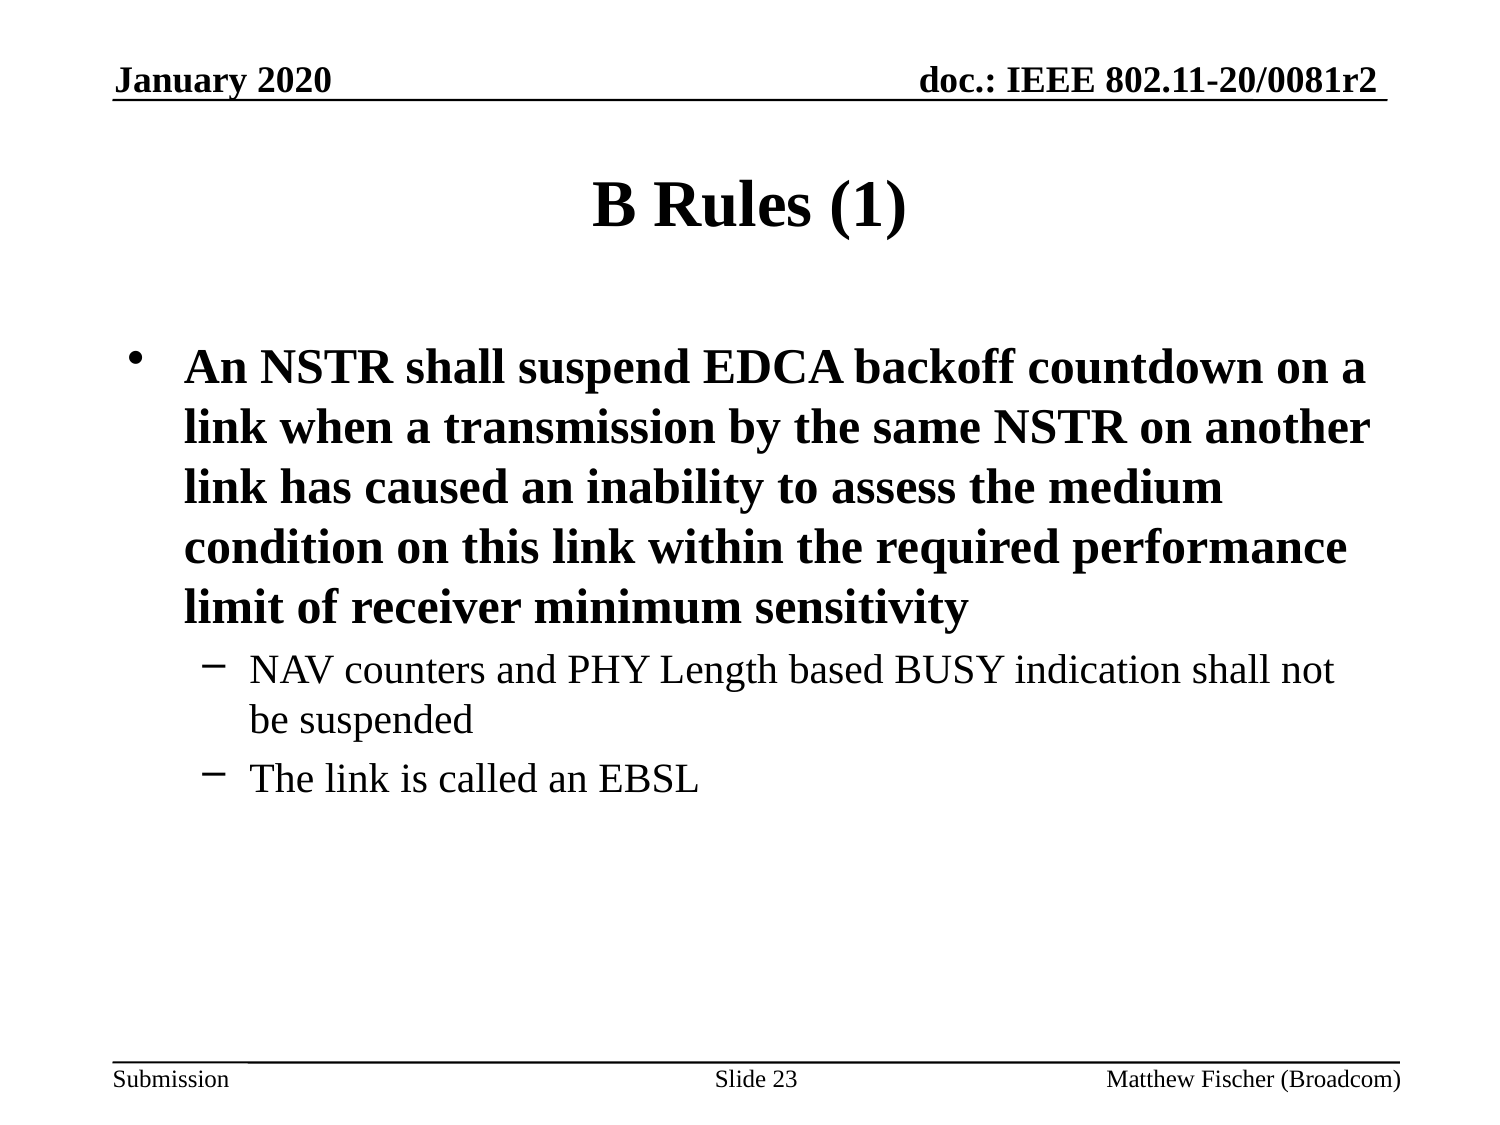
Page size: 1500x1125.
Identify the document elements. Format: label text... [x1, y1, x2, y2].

slide_number Slide 23 [712, 1061, 800, 1093]
list An NSTR shall suspend EDCA backoff countdown on a link when a transmission by the same NSTR on another link has caused an inability to assess the medium condition on this link within the required performance limit of receiver minimum sensitivity NAV counters and PHY Length based BUSY indication shall not be suspended The link is called an EBSL [112, 326, 1388, 1002]
footer Matthew Fischer (Broadcom) [1102, 1061, 1402, 1093]
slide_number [114, 54, 335, 101]
title B Rules (1) [112, 112, 1388, 288]
